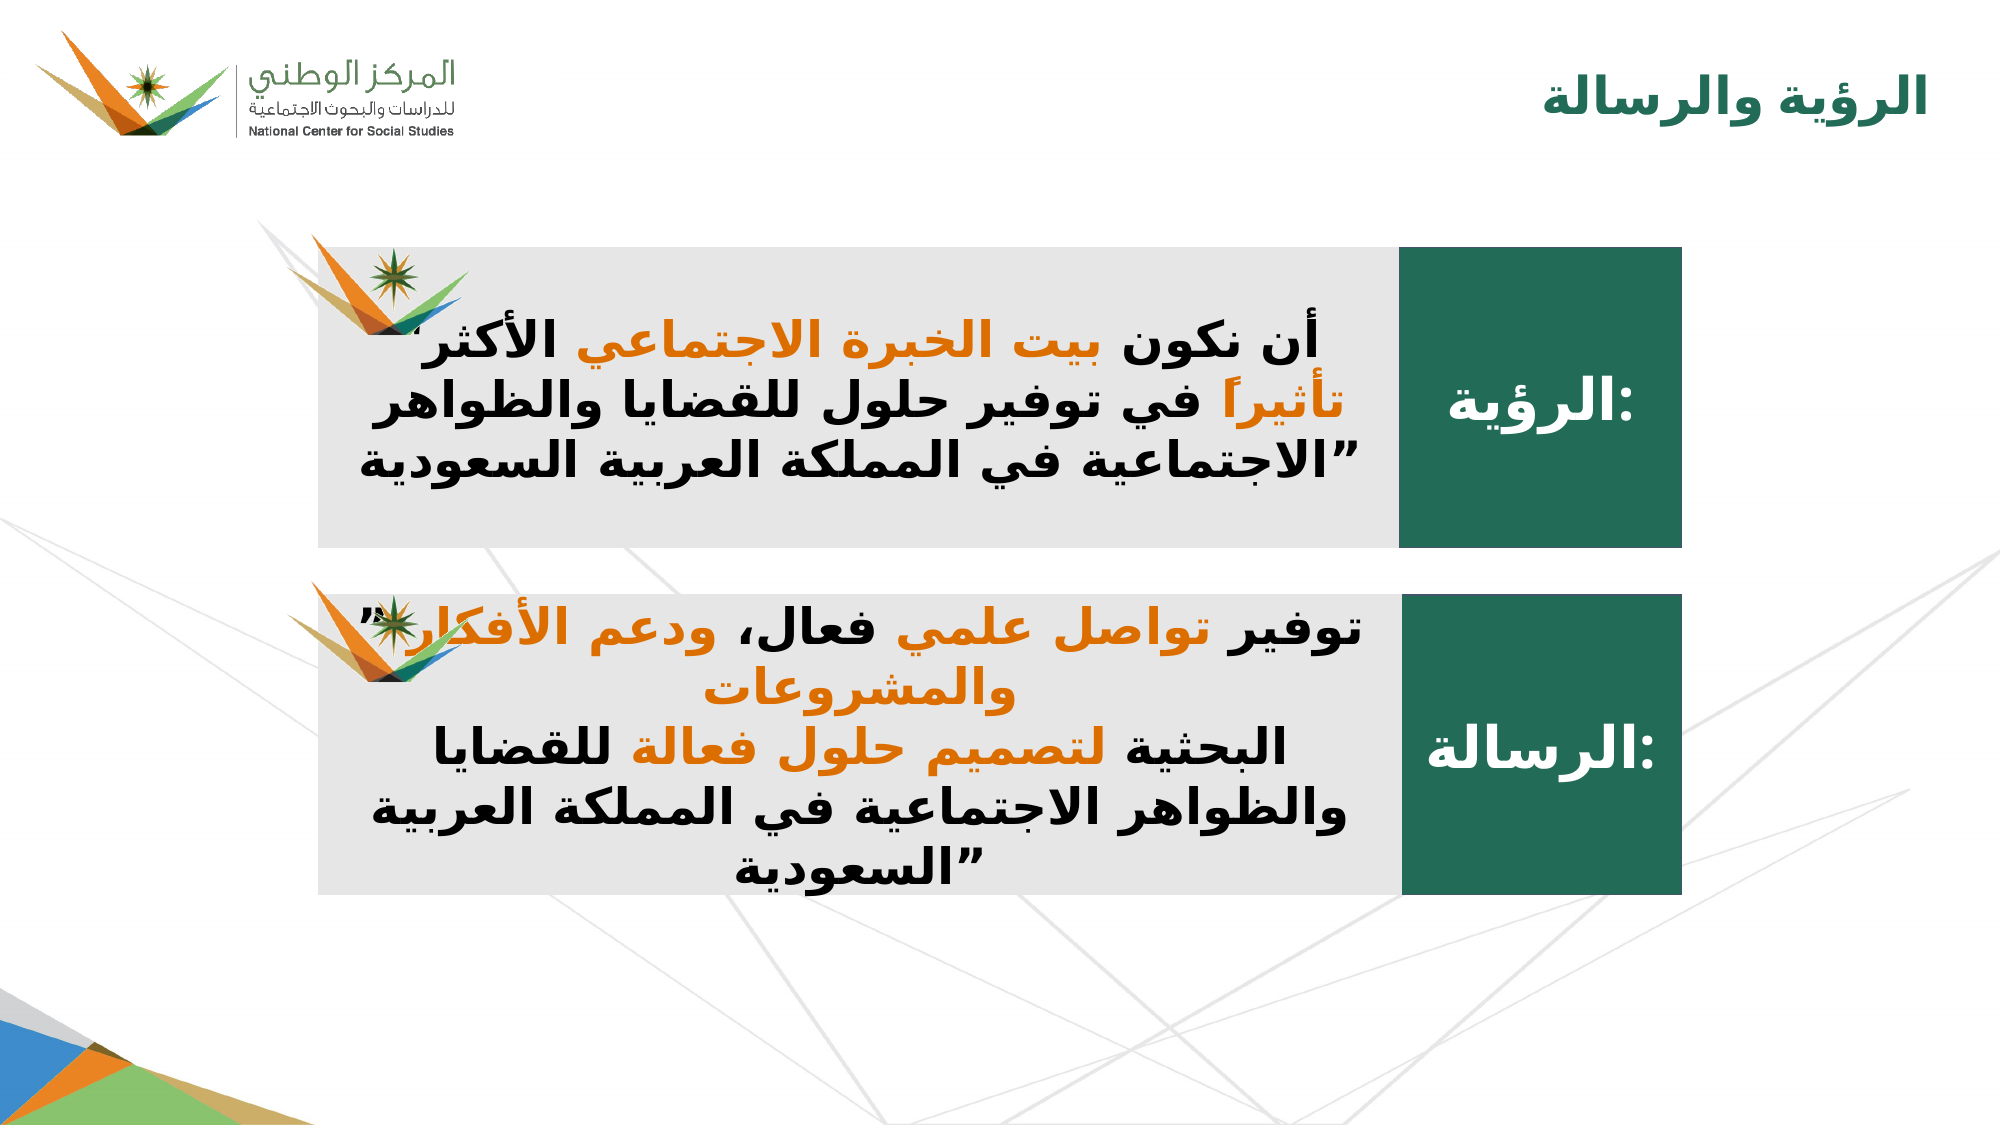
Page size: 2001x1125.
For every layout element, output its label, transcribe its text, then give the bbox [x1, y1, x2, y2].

picture [0, 0, 2001, 1125]
title الرؤية والرسالة [431, 40, 1946, 155]
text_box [286, 224, 1682, 895]
